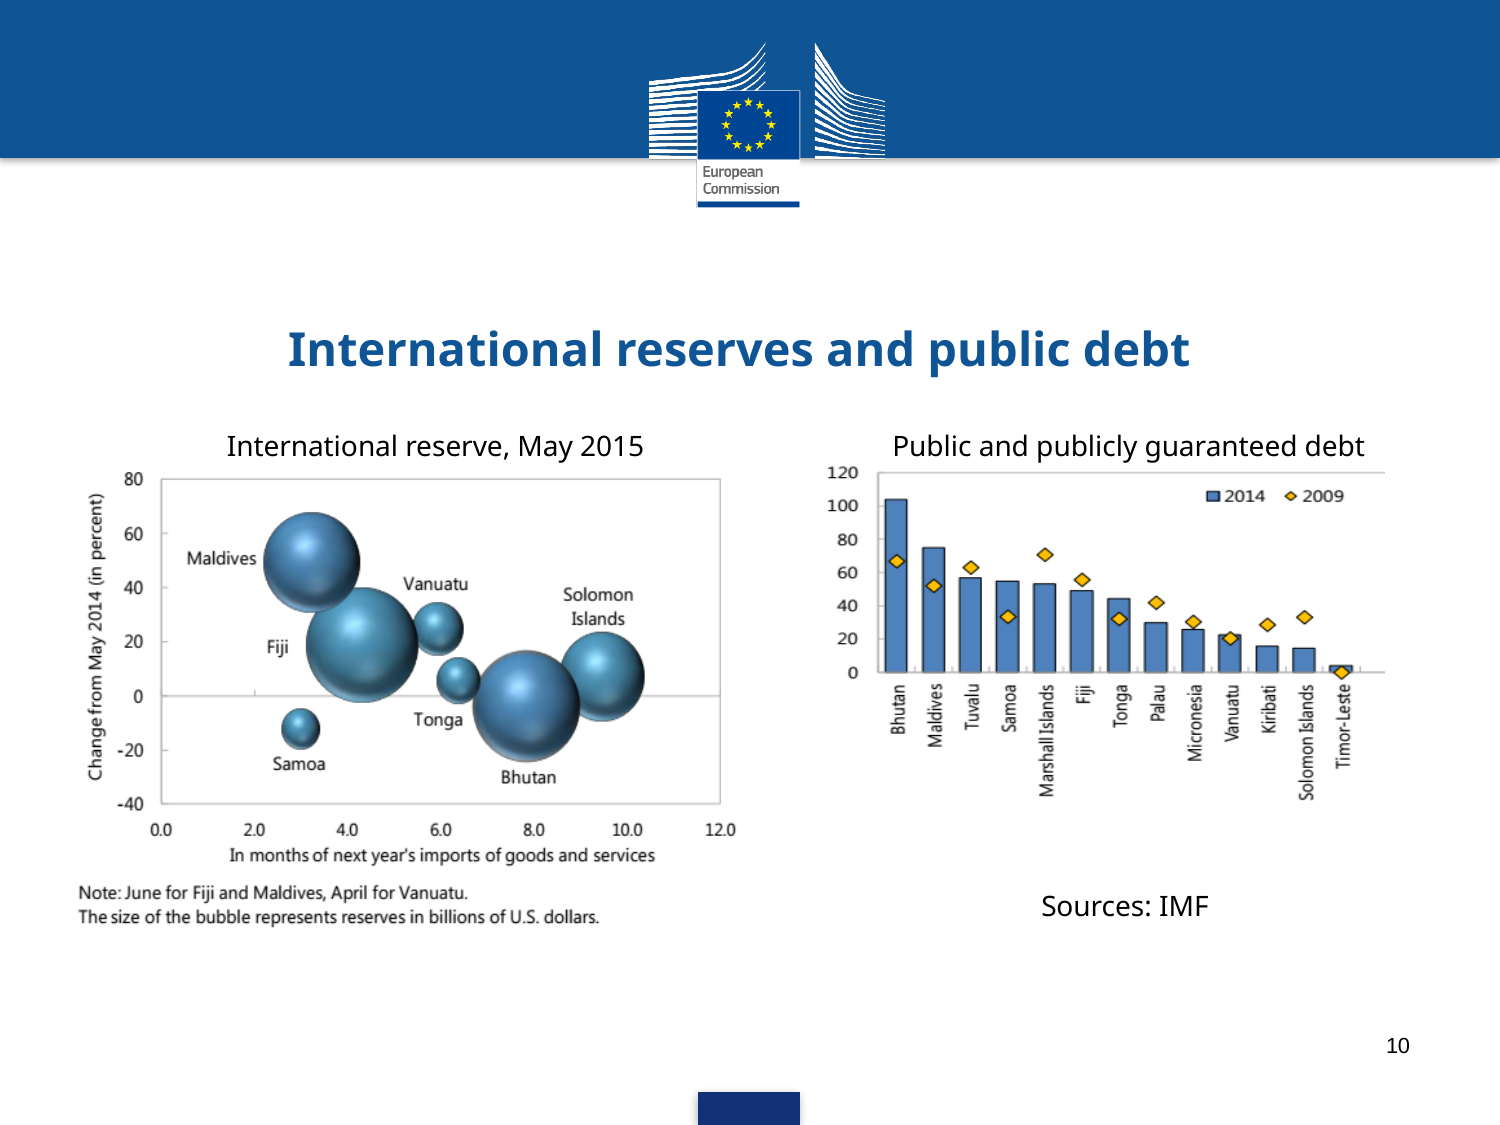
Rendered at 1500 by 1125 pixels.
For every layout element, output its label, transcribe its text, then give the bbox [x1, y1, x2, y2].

title International reserves and public debt [64, 305, 1415, 390]
slide_number 10 [1074, 1024, 1425, 1103]
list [32, 472, 778, 930]
text_box International reserve, May 2015 [212, 420, 660, 470]
text_box Public and publicly guaranteed debt [877, 420, 1415, 470]
text_box Sources: IMF [1026, 881, 1224, 930]
picture [776, 463, 1385, 841]
picture [649, 42, 885, 208]
